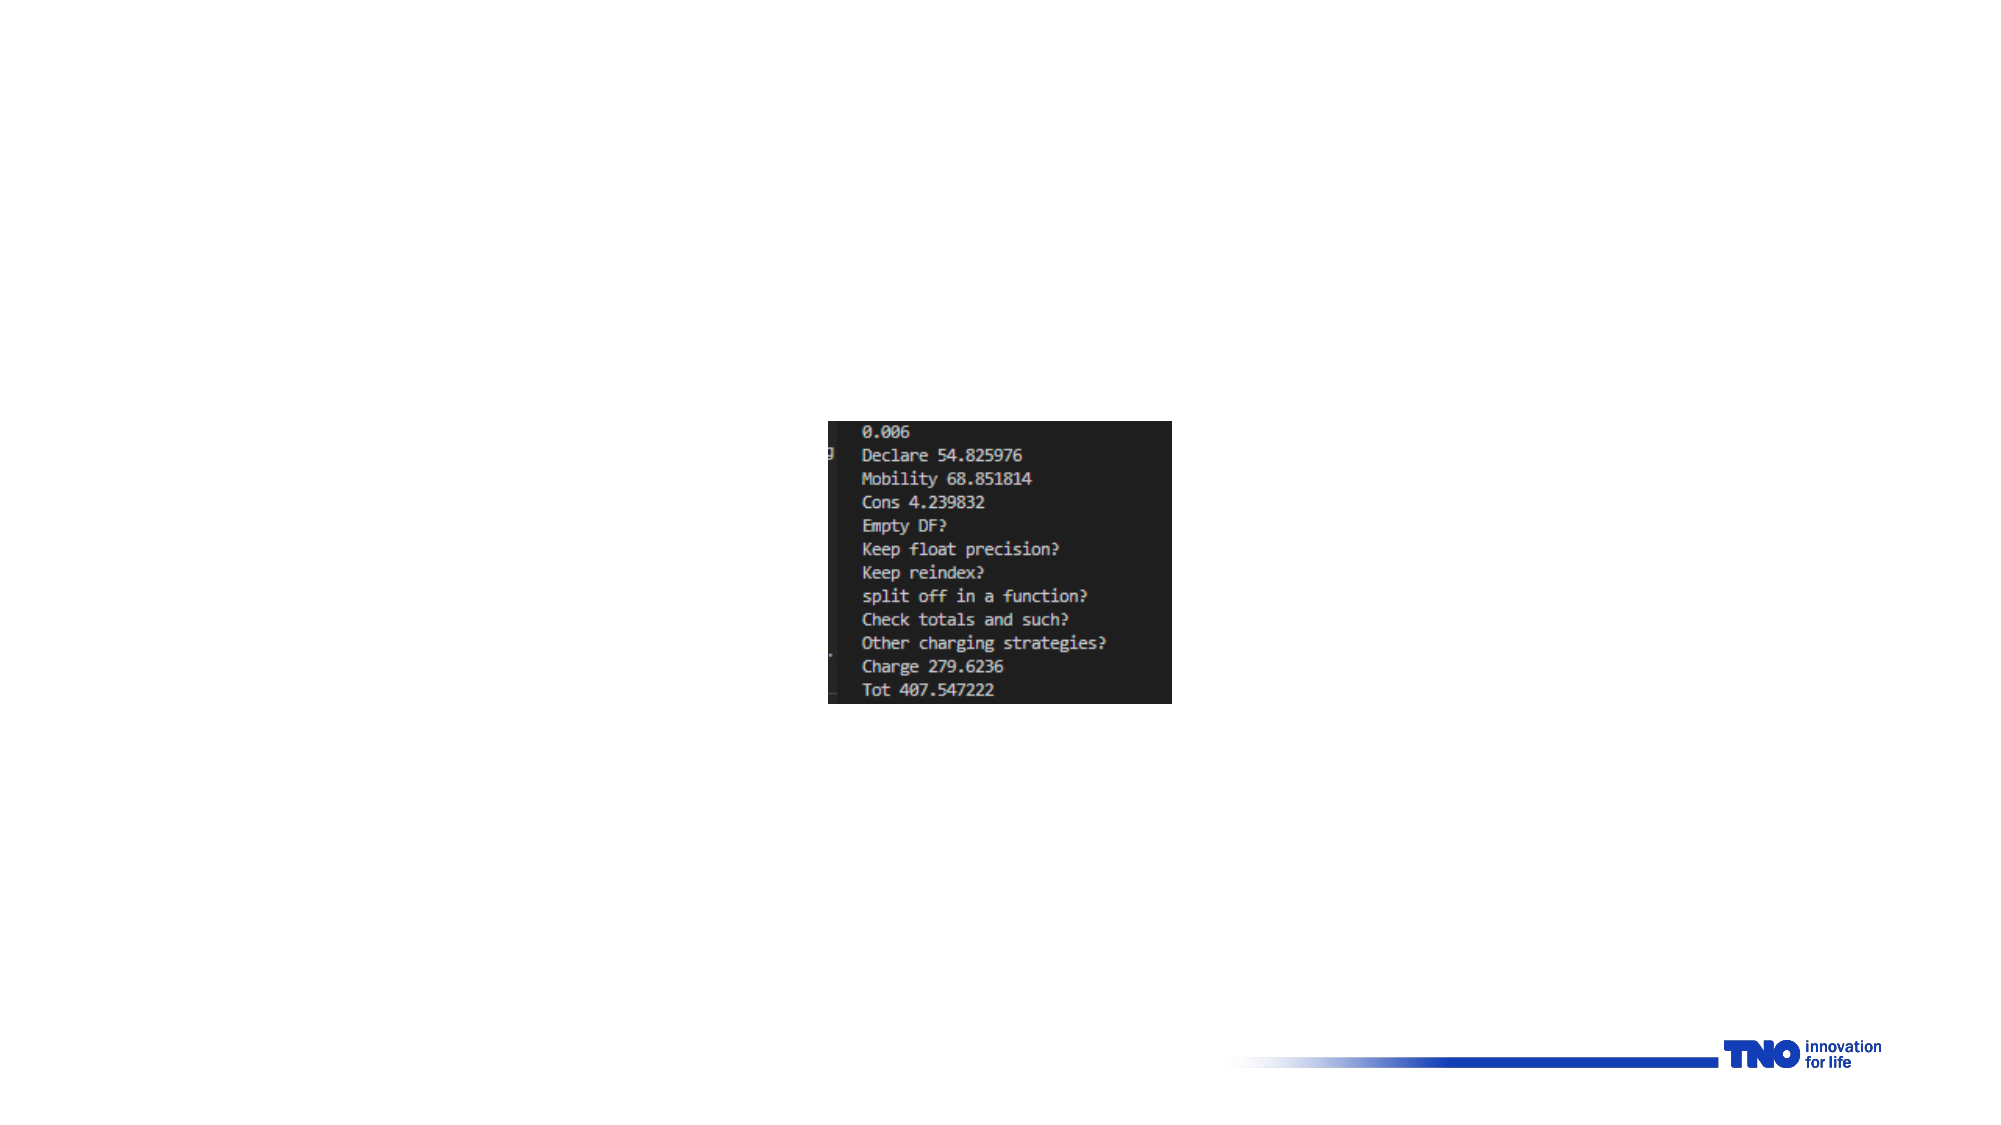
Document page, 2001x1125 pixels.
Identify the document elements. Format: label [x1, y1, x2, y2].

picture [1222, 1040, 1882, 1068]
picture [828, 420, 1172, 704]
